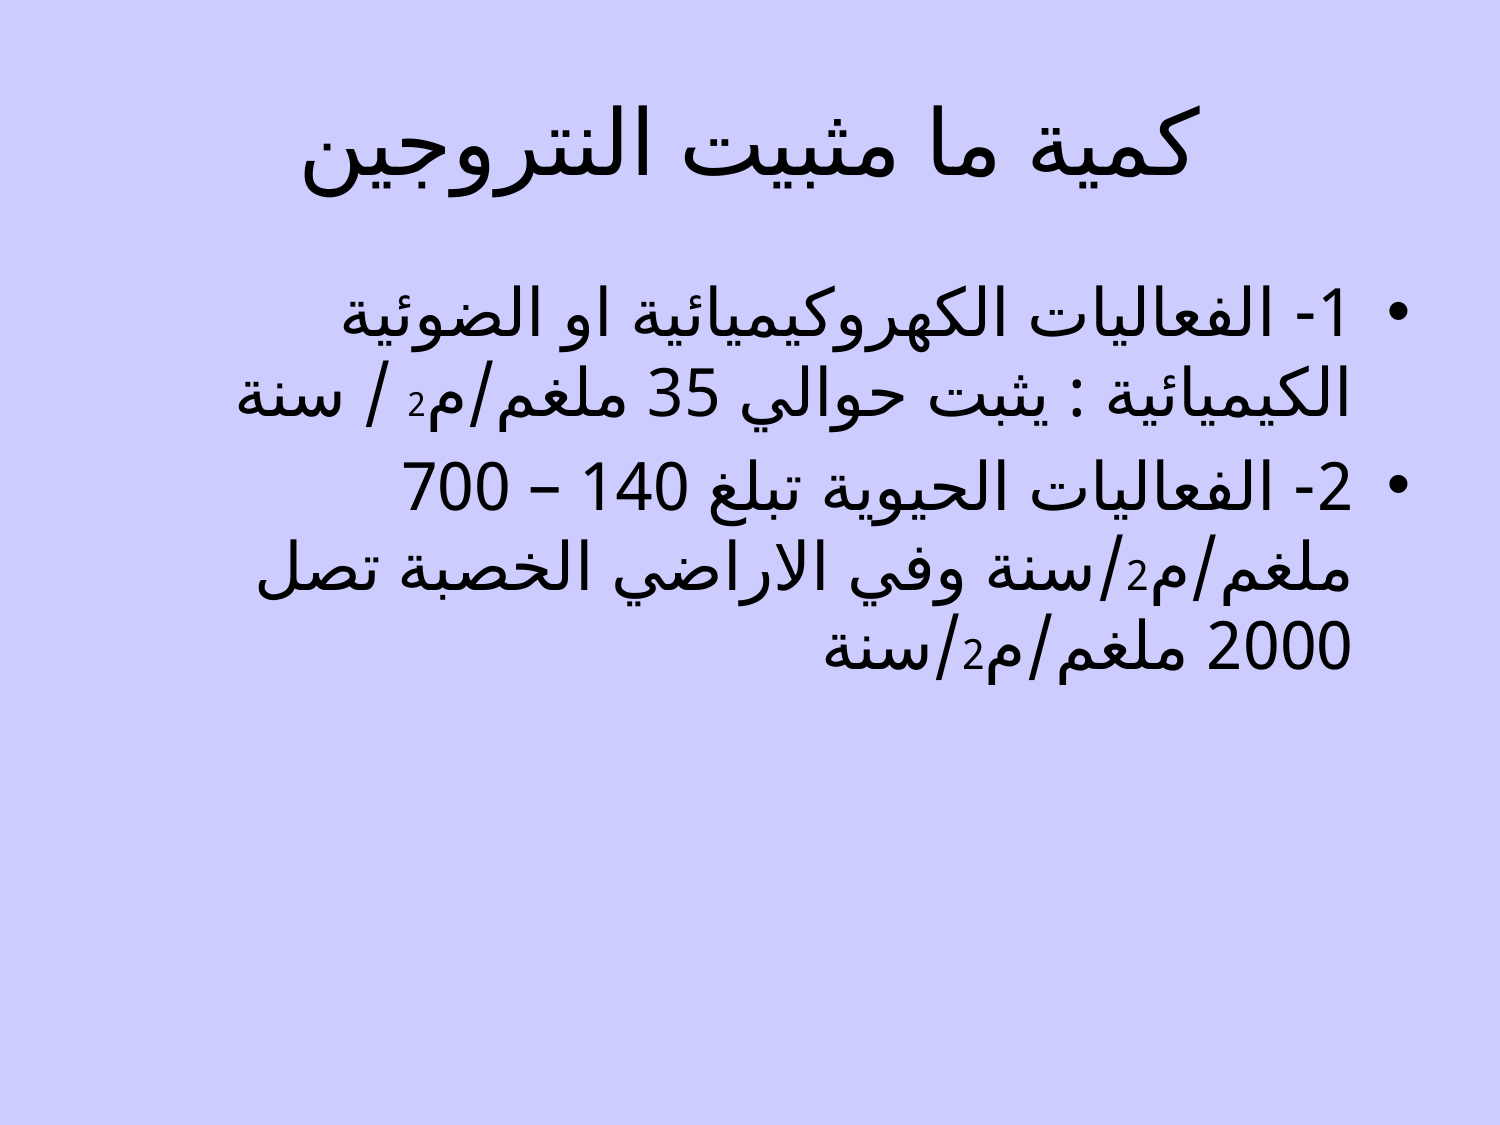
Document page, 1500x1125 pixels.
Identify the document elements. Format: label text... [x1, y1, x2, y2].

list 1- الفعاليات الكهروكيميائية او الضوئية الكيميائية : يثبت حوالي 35 ملغم/م2 / سنة 2- الفعاليات الحيوية تبلغ 140 – 700 ملغم/م2/سنة وفي الاراضي الخصبة تصل 2000 ملغم/م2/سنة [75, 262, 1425, 1005]
title كمية ما مثبيت النتروجين [75, 45, 1425, 233]
